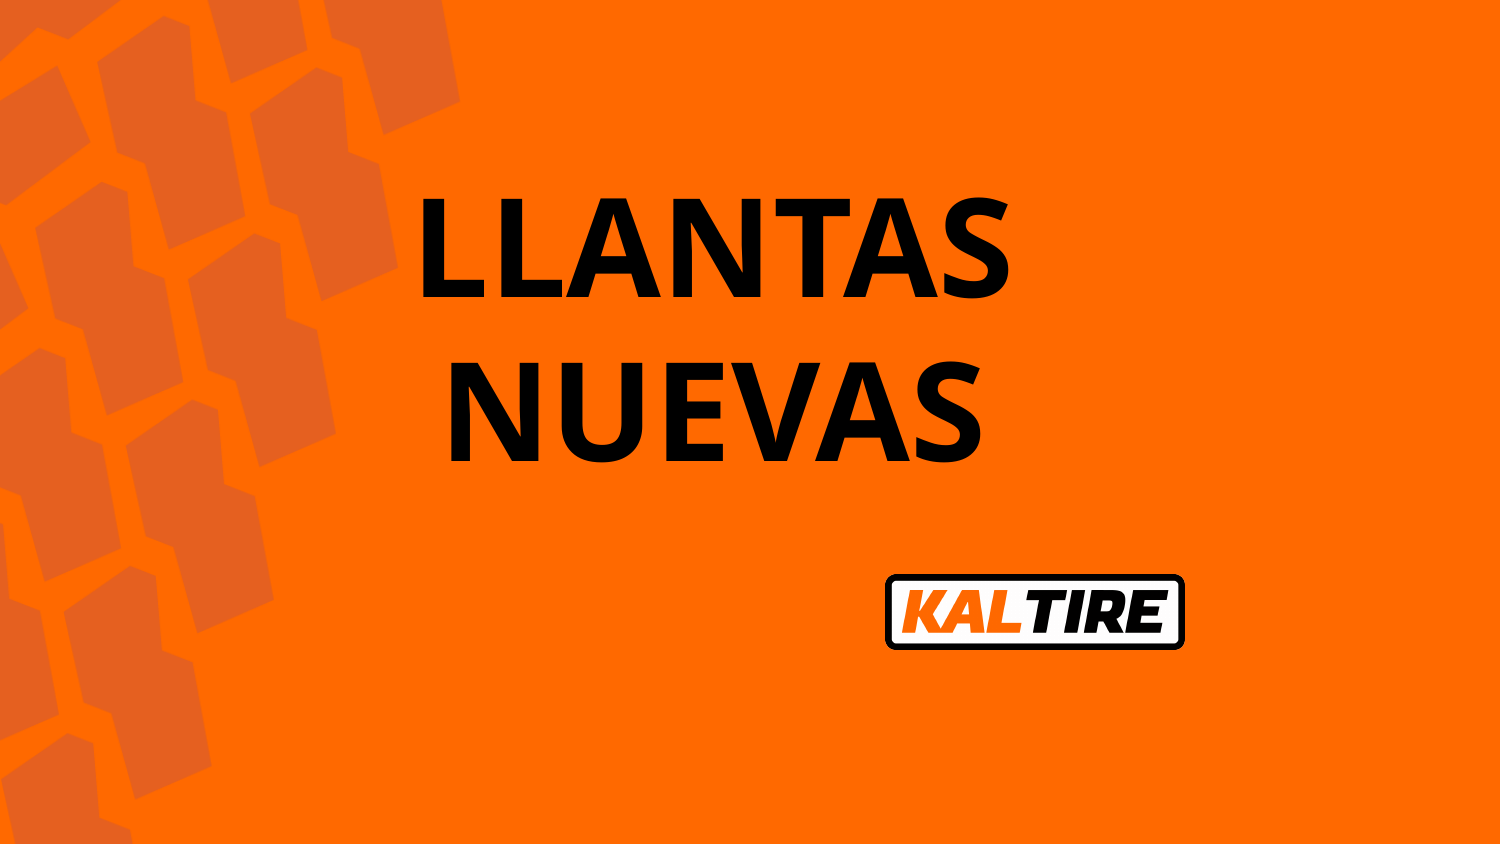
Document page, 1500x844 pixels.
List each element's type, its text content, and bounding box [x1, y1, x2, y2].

text_box LLANTAS NUEVAS [200, 152, 1226, 497]
picture [0, 0, 1500, 844]
